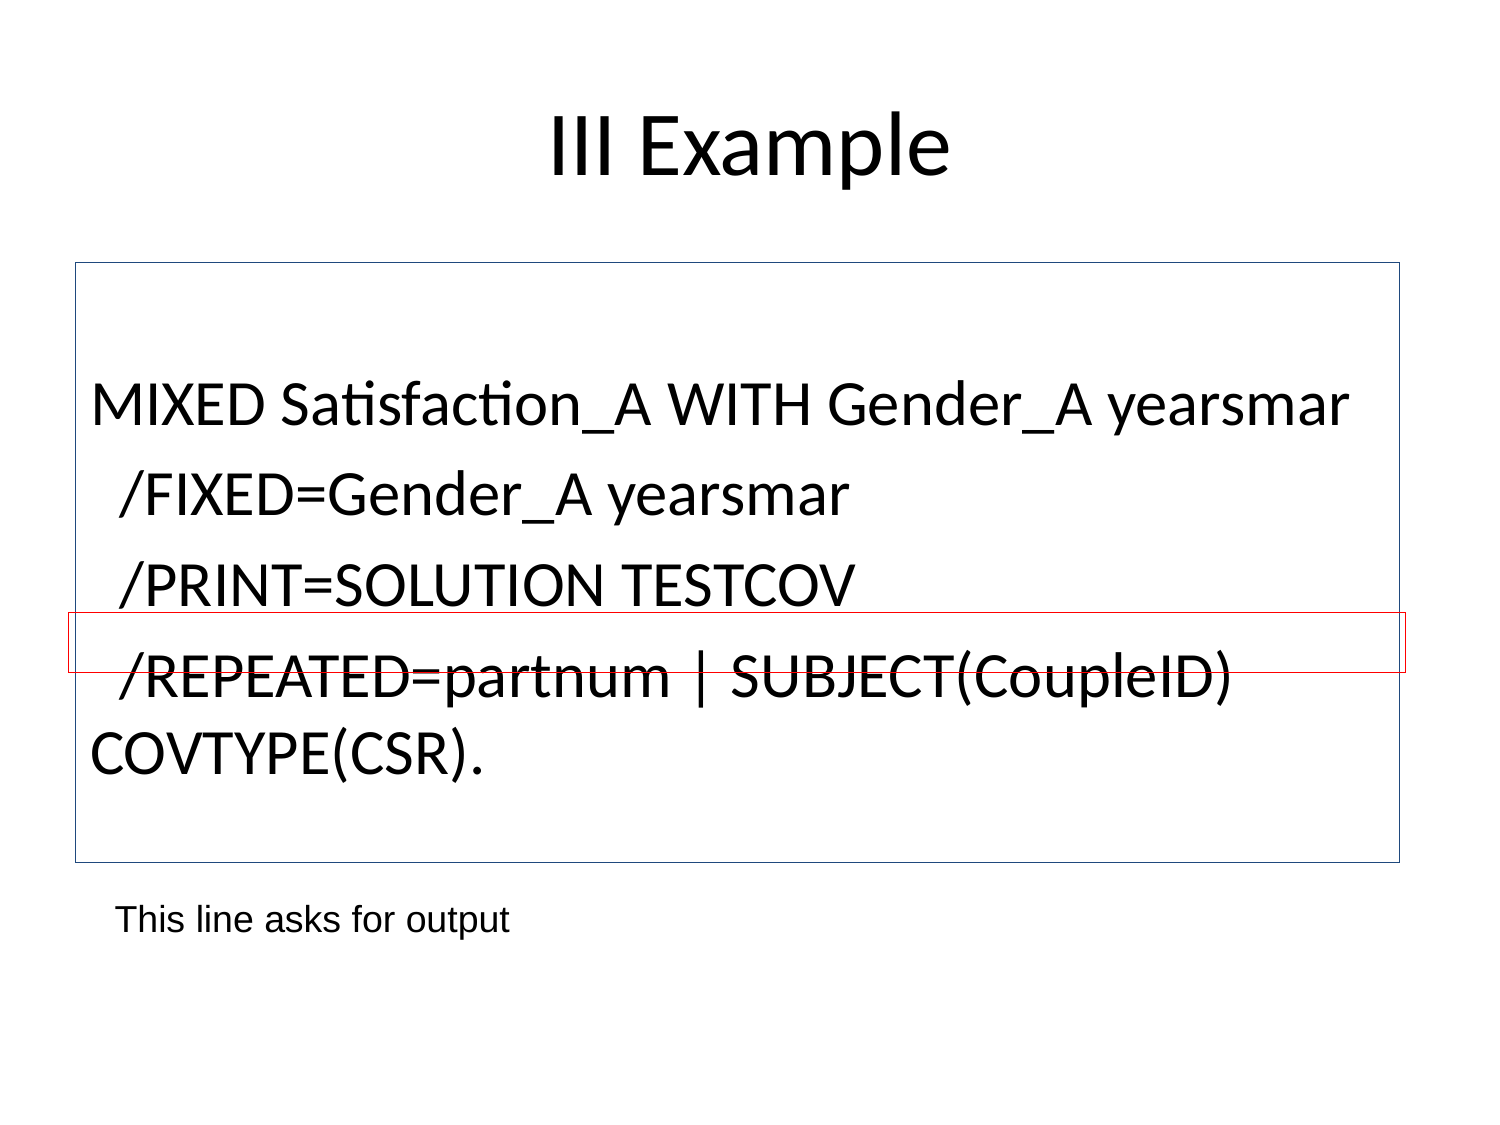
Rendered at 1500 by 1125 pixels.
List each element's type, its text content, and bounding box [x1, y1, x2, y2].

title III Example [75, 45, 1425, 233]
list MIXED Satisfaction_A WITH Gender_A yearsmar /FIXED=Gender_A yearsmar /PRINT=SOLUTION TESTCOV /REPEATED=partnum | SUBJECT(CoupleID) COVTYPE(CSR). [75, 262, 1400, 612]
text_box This line asks for output [99, 887, 1225, 948]
list MIXED Satisfaction_A WITH Gender_A yearsmar /FIXED=Gender_A yearsmar /PRINT=SOLUTION TESTCOV /REPEATED=partnum | SUBJECT(CoupleID) COVTYPE(CSR). [75, 673, 1400, 863]
text_box [68, 612, 1406, 673]
